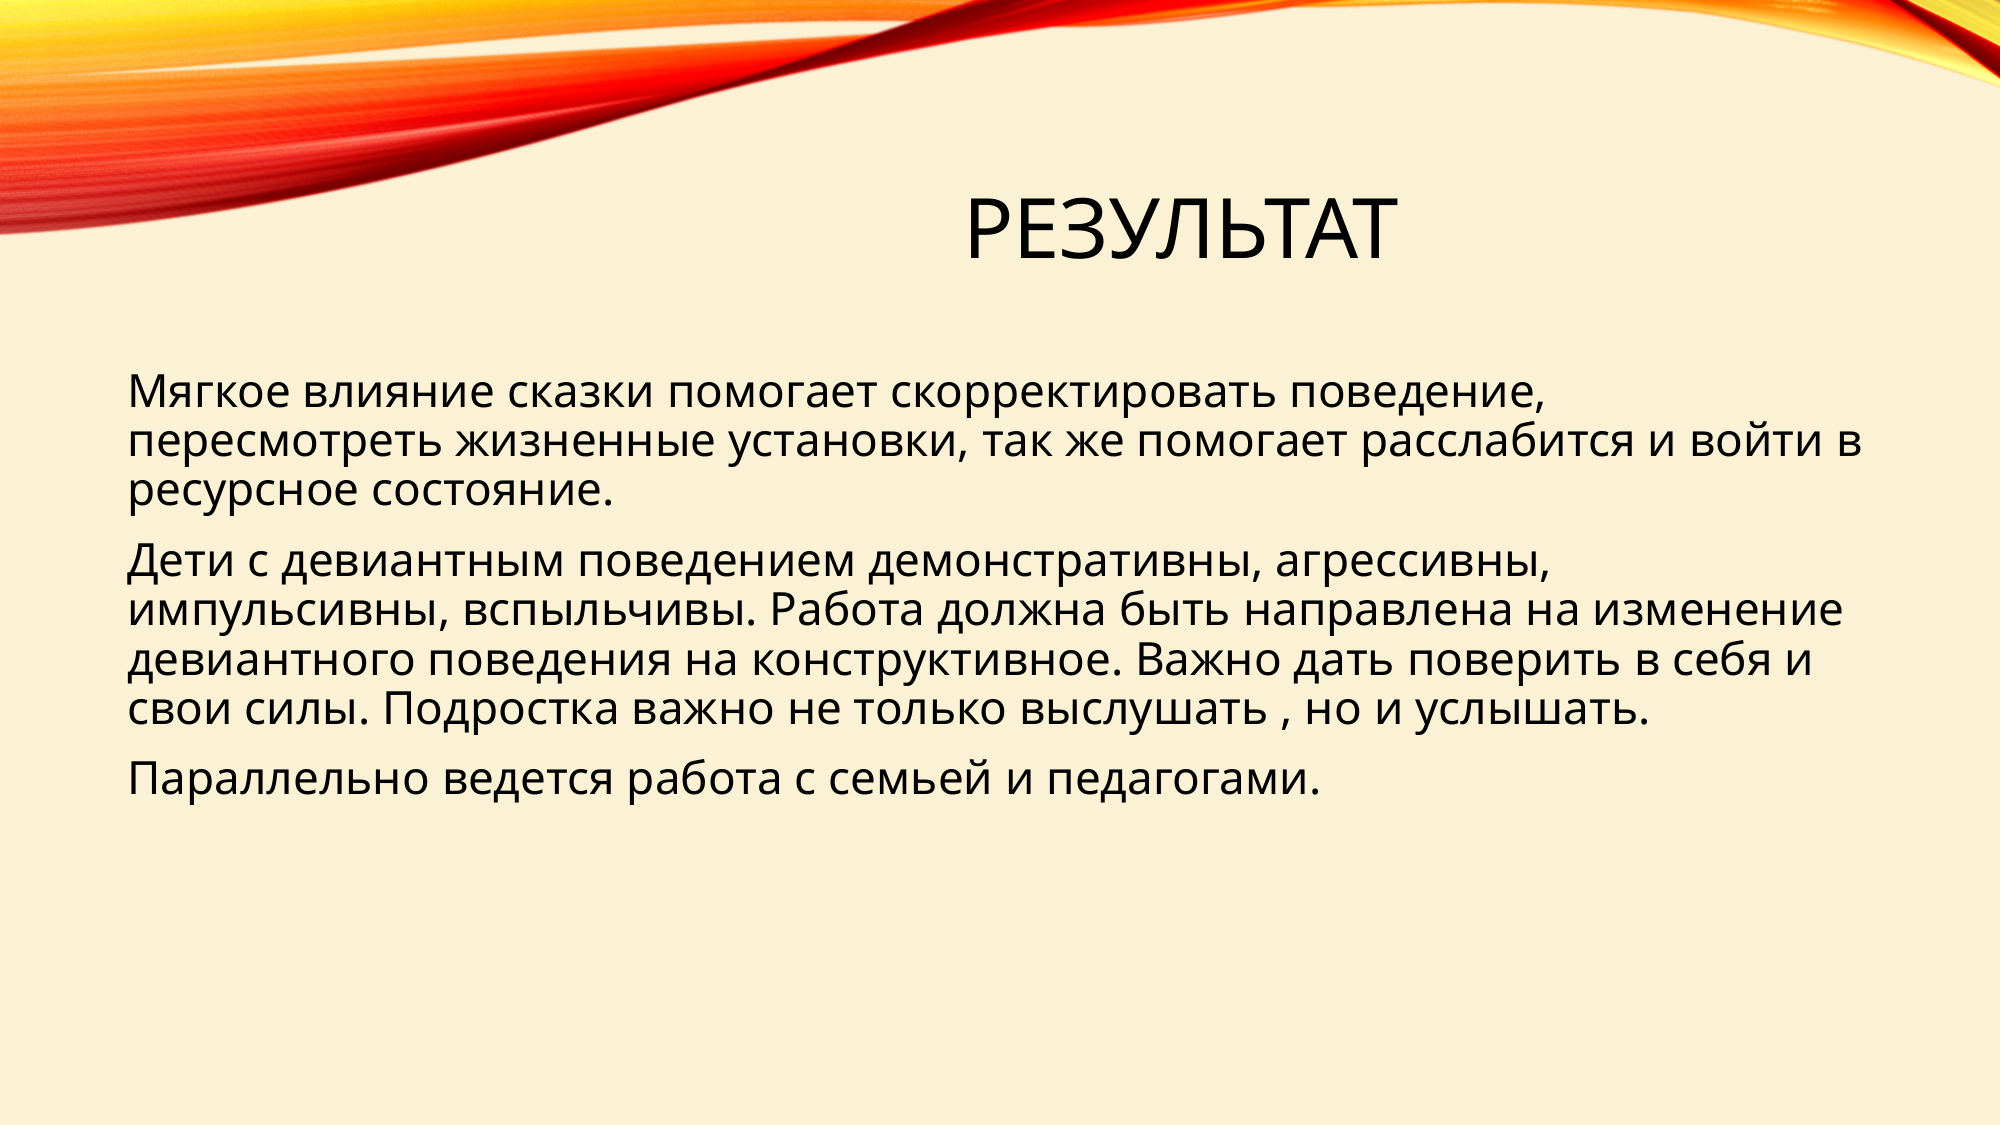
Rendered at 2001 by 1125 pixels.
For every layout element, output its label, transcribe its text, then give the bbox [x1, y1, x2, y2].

picture [0, 0, 2000, 237]
title Результат [474, 125, 1888, 338]
list Мягкое влияние сказки помогает скорректировать поведение, пересмотреть жизненные установки, так же помогает расслабится и войти в ресурсное состояние. Дети с девиантным поведением демонстративны, агрессивны, импульсивны, вспыльчивы. Работа должна быть направлена на изменение девиантного поведения на конструктивное. Важно дать поверить в себя и свои силы. Подростка важно не только выслушать , но и услышать. Параллельно ведется работа с семьей и педагогами. [112, 360, 1888, 1021]
